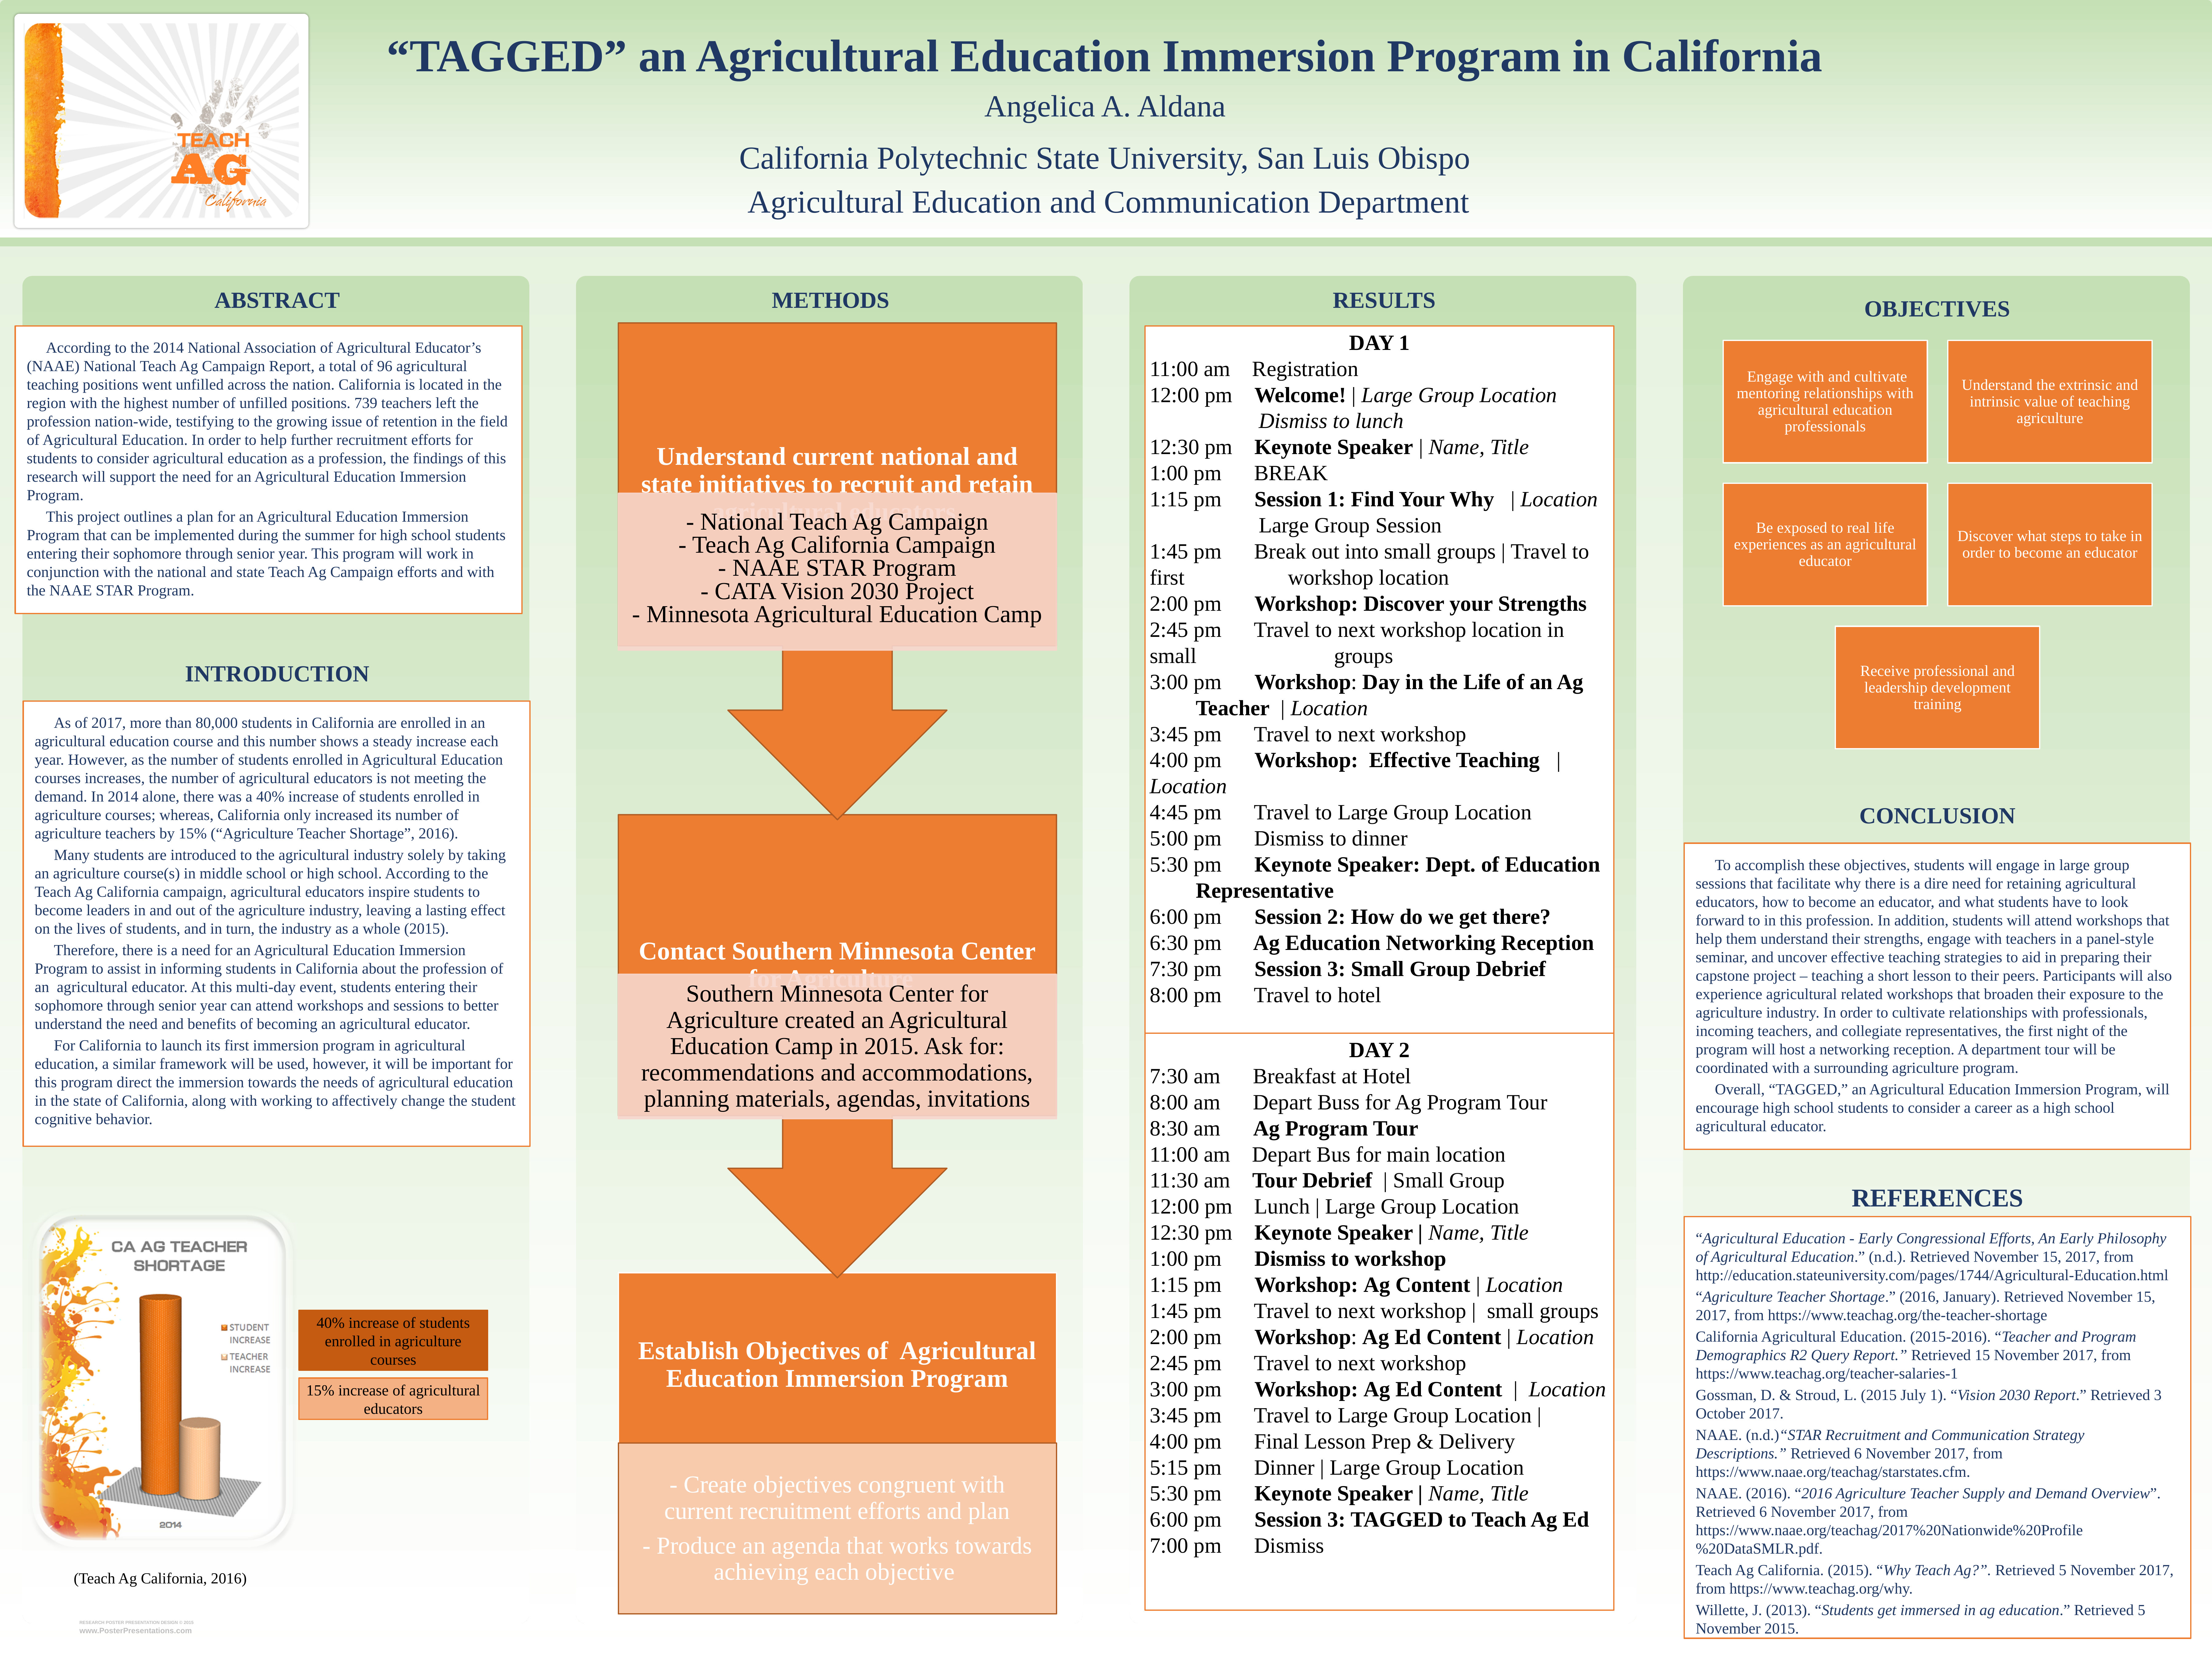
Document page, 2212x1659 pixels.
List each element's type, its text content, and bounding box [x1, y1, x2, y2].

list “TAGGED” an Agricultural Education Immersion Program in California [310, 23, 1912, 84]
list Agricultural Education and Communication Department [307, 178, 1920, 222]
list “Agricultural Education - Early Congressional Efforts, An Early Philosophy of Agricultural Education.” (n.d.). Retrieved November 15, 2017, from http://education.stateuniversity.com/pages/1744/Agricultural-Education.html “Agriculture Teacher Shortage.” (2016, January). Retrieved November 15, 2017, from https://www.teachag.org/the-teacher-shortage California Agricultural Education. (2015-2016). “Teacher and Program Demographics R2 Query Report.” Retrieved 15 November 2017, from https://www.teachag.org/teacher-salaries-1 Gossman, D. & Stroud, L. (2015 July 1). “Vision 2030 Report.” Retrieved 3 October 2017. NAAE. (n.d.)“STAR Recruitment and Communication Strategy Descriptions.” Retrieved 6 November 2017, from https://www.naae.org/teachag/starstates.cfm. NAAE. (2016). “2016 Agriculture Teacher Supply and Demand Overview”. Retrieved 6 November 2017, from https://www.naae.org/teachag/2017%20Nationwide%20Profile%20DataSMLR.pdf. Teach Ag California. (2015). “Why Teach Ag?”. Retrieved 5 November 2017, from https://www.teachag.org/why. Willette, J. (2013). “Students get immersed in ag education.” Retrieved 5 November 2015. [1684, 1216, 2191, 1639]
list INTRODUCTION [24, 653, 531, 692]
list According to the 2014 National Association of Agricultural Educator’s (NAAE) National Teach Ag Campaign Report, a total of 96 agricultural teaching positions went unfilled across the nation. California is located in the region with the highest number of unfilled positions. 739 teachers left the profession nation-wide, testifying to the growing issue of retention in the field of Agricultural Education. In order to help further recruitment efforts for students to consider agricultural education as a profession, the findings of this research will support the need for an Agricultural Education Immersion Program. This project outlines a plan for an Agricultural Education Immersion Program that can be implemented during the summer for high school students entering their sophomore through senior year. This program will work in conjunction with the national and state Teach Ag Campaign efforts and with the NAAE STAR Program. [14, 325, 523, 614]
list RESULTS [1131, 280, 1638, 318]
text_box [1684, 340, 2191, 749]
list ABSTRACT [24, 280, 531, 318]
text_box 15% increase of agricultural educators [305, 1377, 488, 1420]
list To accomplish these objectives, students will engage in large group sessions that facilitate why there is a dire need for retaining agricultural educators, how to become an educator, and what students have to look forward to in this profession. In addition, students will attend workshops that help them understand their strengths, engage with teachers in a panel-style seminar, and uncover effective teaching strategies to aid in preparing their capstone project – teaching a short lesson to their peers. Participants will also experience agricultural related workshops that broaden their exposure to the agriculture industry. In order to cultivate relationships with professionals, incoming teachers, and collegiate representatives, the first night of the program will host a networking reception. A department tour will be coordinated with a surrounding agriculture program. Overall, “TAGGED,” an Agricultural Education Immersion Program, will encourage high school students to consider a career as a high school agricultural educator. [1684, 842, 2191, 1150]
text_box (Teach Ag California, 2016) [52, 1566, 269, 1589]
list REFERENCES [1684, 1176, 2191, 1216]
list CONCLUSION [1684, 796, 2191, 833]
list Angelica A. Aldana [310, 84, 1912, 125]
text_box 40% increase of students enrolled in agriculture courses [305, 1310, 488, 1371]
picture [24, 23, 299, 219]
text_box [618, 323, 1057, 1614]
text_box DAY 1 11:00 am Registration 12:00 pm Welcome! | Large Group Location Dismiss to lunch 12:30 pm Keynote Speaker | Name, Title 1:00 pm BREAK 1:15 pm Session 1: Find Your Why | Location Large Group Session 1:45 pm Break out into small groups | Travel to first workshop location 2:00 pm Workshop: Discover your Strengths 2:45 pm Travel to next workshop location in small groups 3:00 pm Workshop: Day in the Life of an Ag Teacher | Location 3:45 pm Travel to next workshop 4:00 pm Workshop: Effective Teaching | Location 4:45 pm Travel to Large Group Location 5:00 pm Dismiss to dinner 5:30 pm Keynote Speaker: Dept. of Education Representative 6:00 pm Session 2: How do we get there? 6:30 pm Ag Education Networking Reception 7:30 pm Session 3: Small Group Debrief 8:00 pm Travel to hotel [1144, 325, 1614, 1033]
list As of 2017, more than 80,000 students in California are enrolled in an agricultural education course and this number shows a steady increase each year. However, as the number of students enrolled in Agricultural Education courses increases, the number of agricultural educators is not meeting the demand. In 2014 alone, there was a 40% increase of students enrolled in agriculture courses; whereas, California only increased its number of agriculture teachers by 15% (“Agriculture Teacher Shortage”, 2016). Many students are introduced to the agricultural industry solely by taking an agriculture course(s) in middle school or high school. According to the Teach Ag California campaign, agricultural educators inspire students to become leaders in and out of the agriculture industry, leaving a lasting effect on the lives of students, and in turn, the industry as a whole (2015). Therefore, there is a need for an Agricultural Education Immersion Program to assist in informing students in California about the profession of an agricultural educator. At this multi-day event, students entering their sophomore through senior year can attend workshops and sessions to better understand the need and benefits of becoming an agricultural educator. For California to launch its first immersion program in agricultural education, a similar framework will be used, however, it will be important for this program direct the immersion towards the needs of agricultural education in the state of California, along with working to affectively change the student cognitive behavior. [22, 700, 531, 1147]
text_box DAY 2 7:30 am Breakfast at Hotel 8:00 am Depart Buss for Ag Program Tour 8:30 am Ag Program Tour 11:00 am Depart Bus for main location 11:30 am Tour Debrief | Small Group 12:00 pm Lunch | Large Group Location 12:30 pm Keynote Speaker | Name, Title 1:00 pm Dismiss to workshop 1:15 pm Workshop: Ag Content | Location 1:45 pm Travel to next workshop | small groups 2:00 pm Workshop: Ag Ed Content | Location 2:45 pm Travel to next workshop 3:00 pm Workshop: Ag Ed Content | Location 3:45 pm Travel to Large Group Location | 4:00 pm Final Lesson Prep & Delivery 5:15 pm Dinner | Large Group Location 5:30 pm Keynote Speaker | Name, Title 6:00 pm Session 3: TAGGED to Teach Ag Ed 7:00 pm Dismiss [1144, 1033, 1614, 1611]
list OBJECTIVES [1684, 288, 2190, 326]
picture [24, 1202, 304, 1554]
list METHODS [577, 280, 1084, 318]
list California Polytechnic State University, San Luis Obispo [310, 134, 1912, 178]
